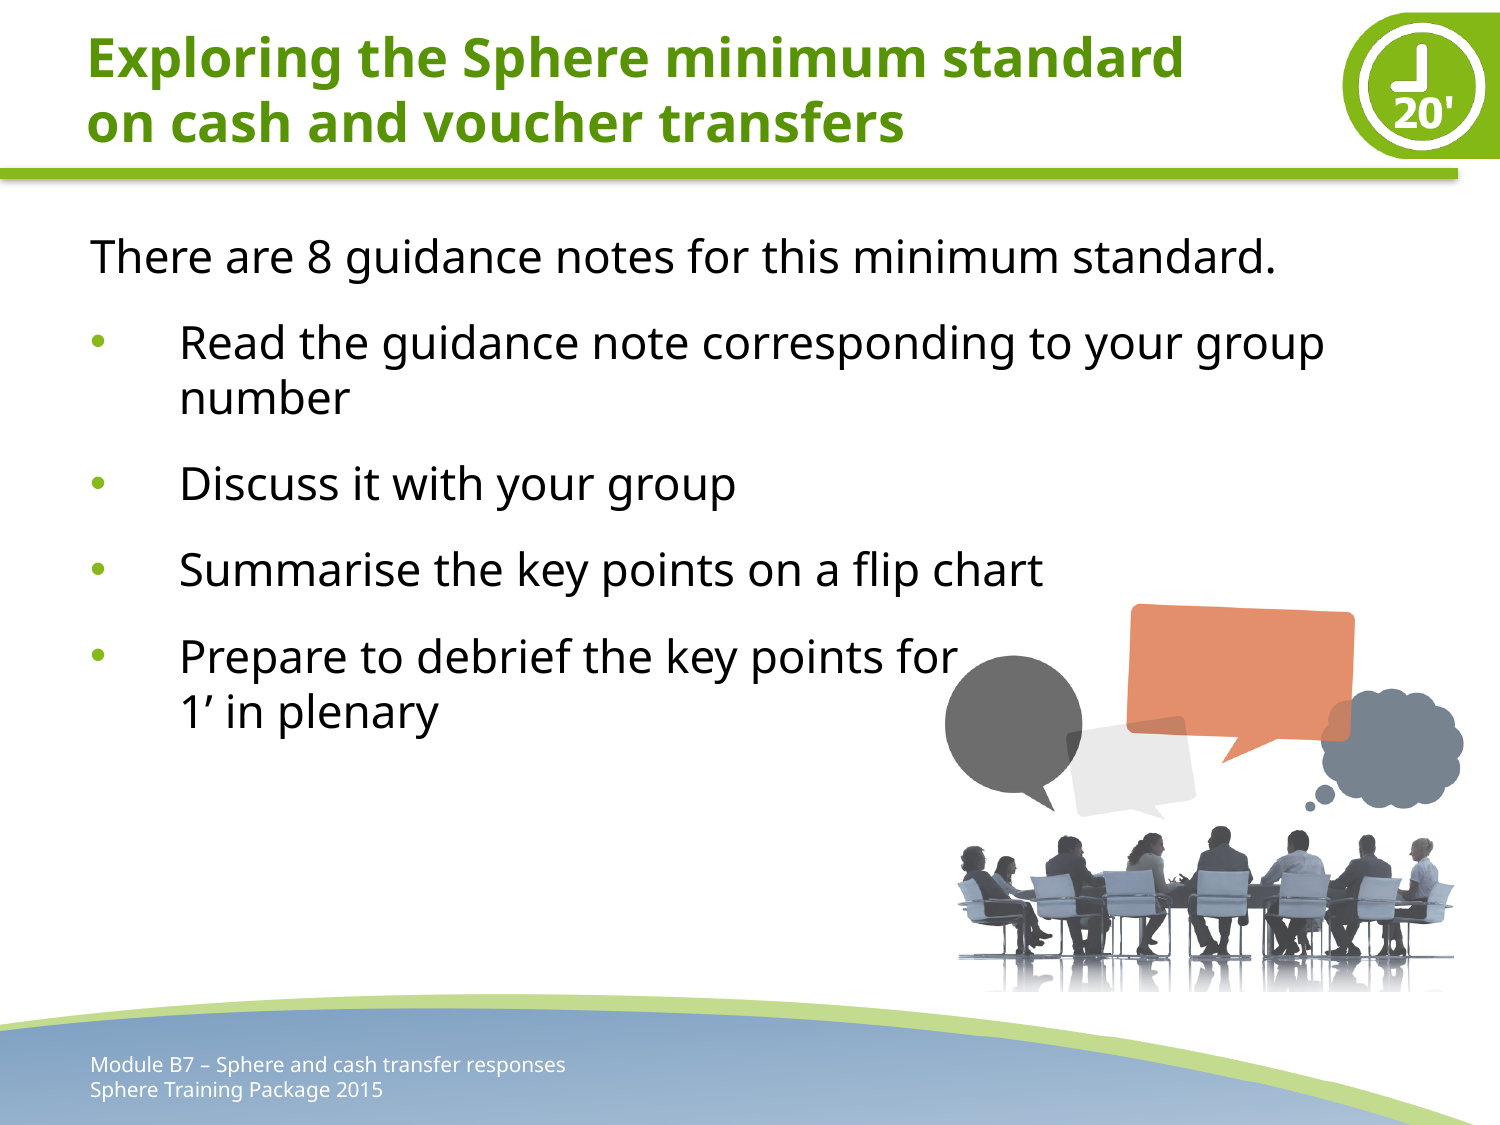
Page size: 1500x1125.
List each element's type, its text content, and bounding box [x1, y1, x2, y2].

picture [0, 992, 1500, 1125]
title Exploring the Sphere minimum standard on cash and voucher transfers [75, 0, 1209, 178]
picture [1332, 11, 1500, 160]
footer Module B7 – Sphere and cash transfer responses Sphere Training Package 2015 [75, 1046, 1072, 1107]
list There are 8 guidance notes for this minimum standard. Read the guidance note corresponding to your group number Discuss it with your group Summarise the key points on a flip chart Prepare to debrief the key points for 1’ in plenary [75, 219, 1425, 1005]
